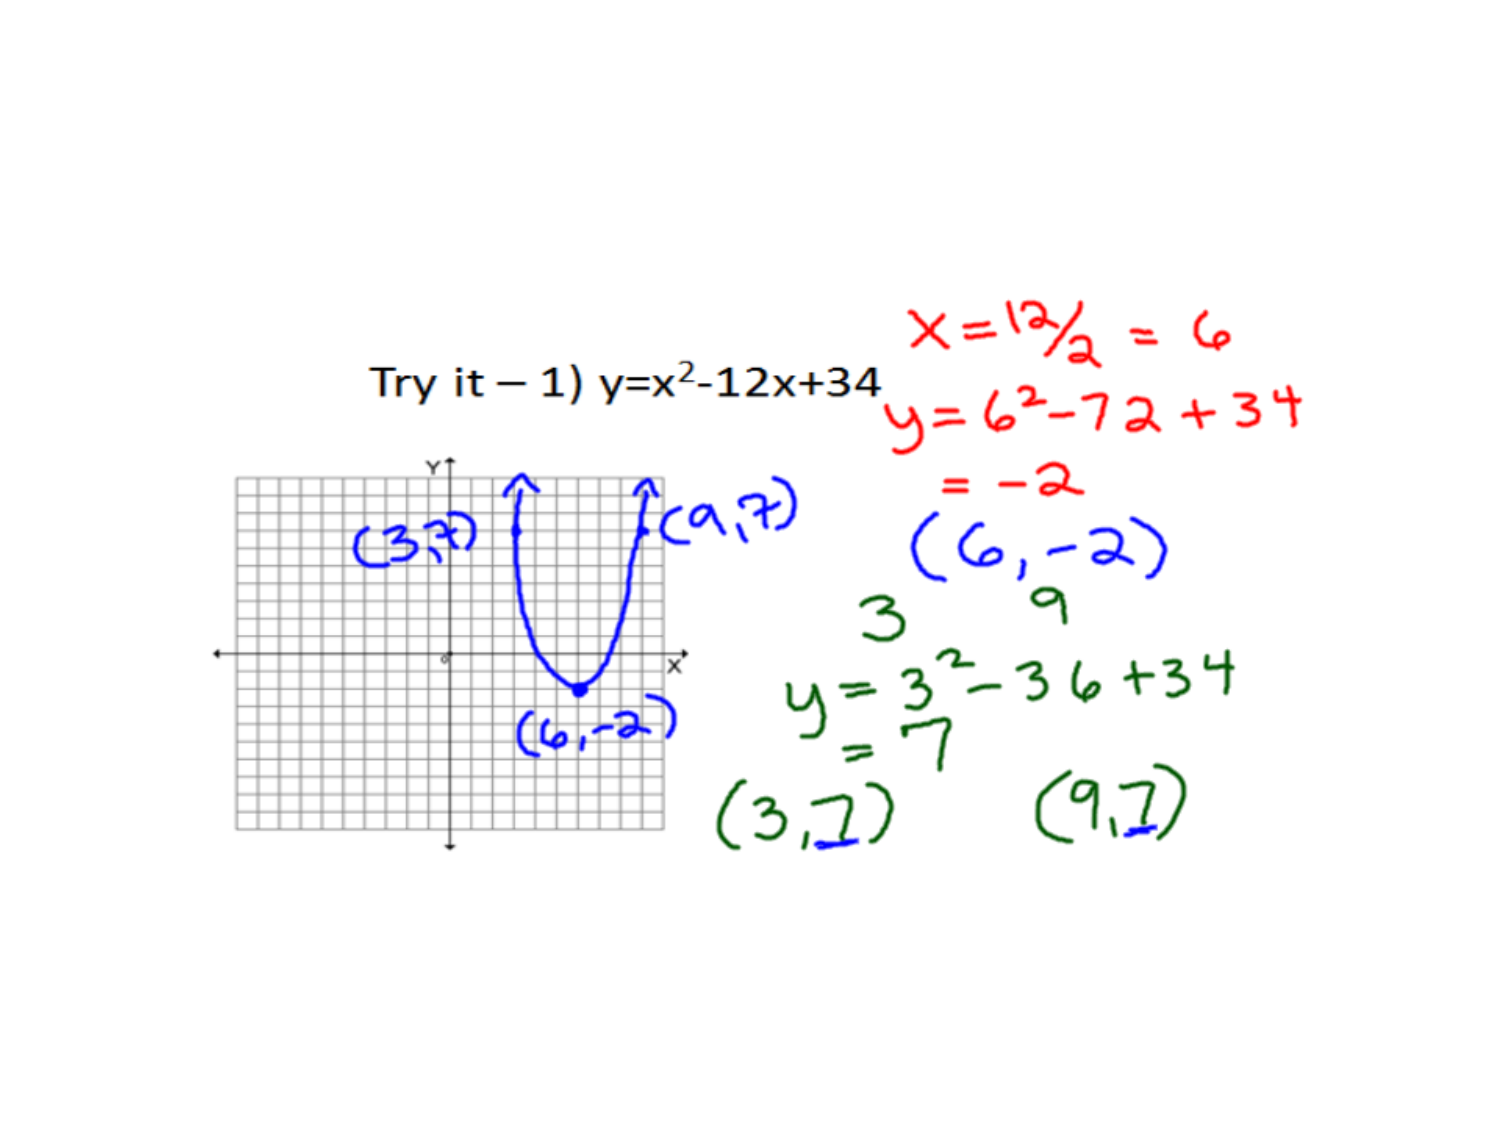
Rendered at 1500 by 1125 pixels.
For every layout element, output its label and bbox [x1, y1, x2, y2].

picture [134, 210, 1366, 915]
